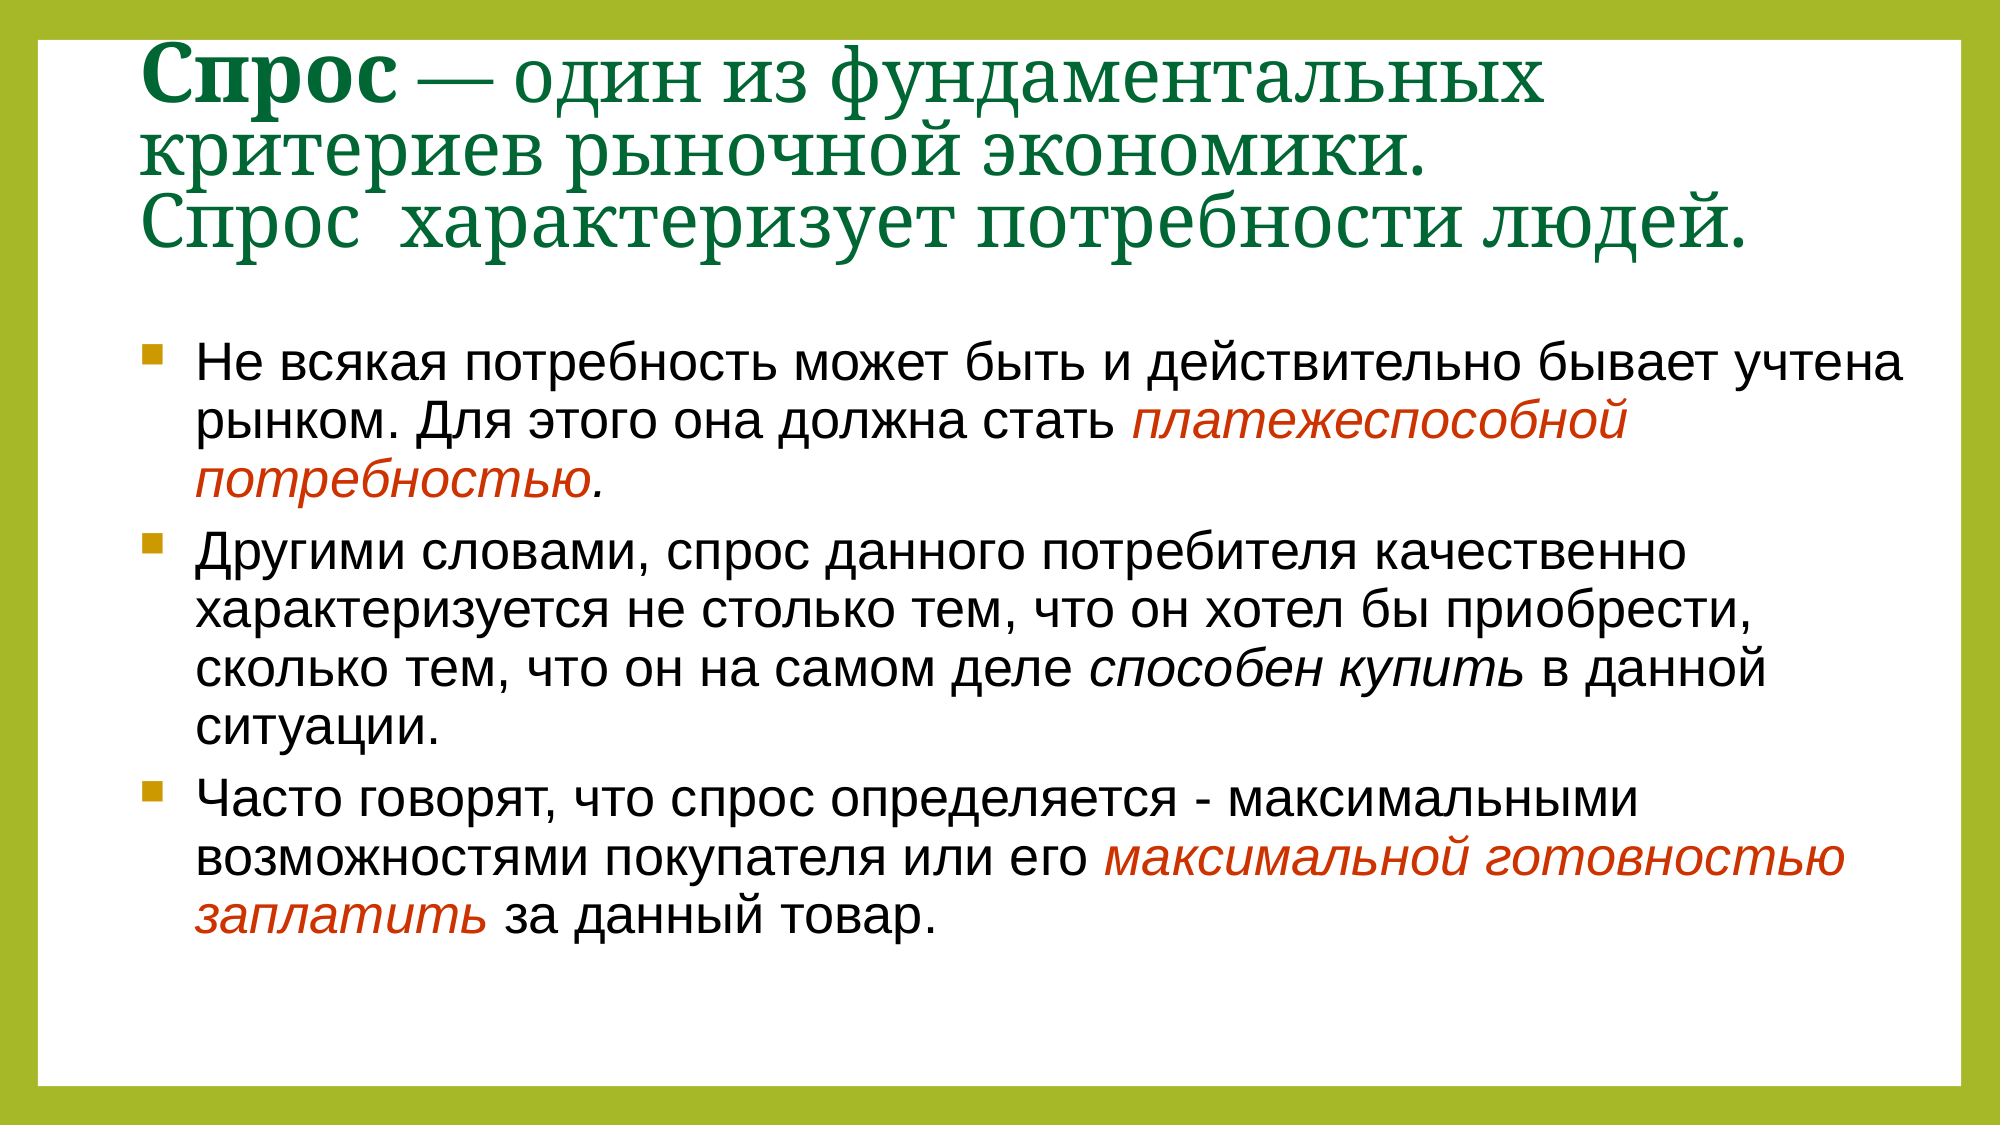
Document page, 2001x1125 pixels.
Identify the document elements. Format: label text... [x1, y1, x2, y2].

text_box Не всякая потребность может быть и действительно бывает учтена рынком. Для этого она должна стать платежеспособной потребностью. Другими словами, спрос данного потребителя качественно характеризуется не столько тем, что он хотел бы приобрести, сколько тем, что он на самом деле способен купить в данной ситуации. Часто говорят, что спрос определяется - максимальными возможностями покупателя или его максимальной готовностью заплатить за данный товар. [124, 326, 1944, 1070]
text_box Спрос — один из фундаментальных критериев рыночной экономики. Спрос характеризует потребности людей. [124, 30, 1944, 270]
